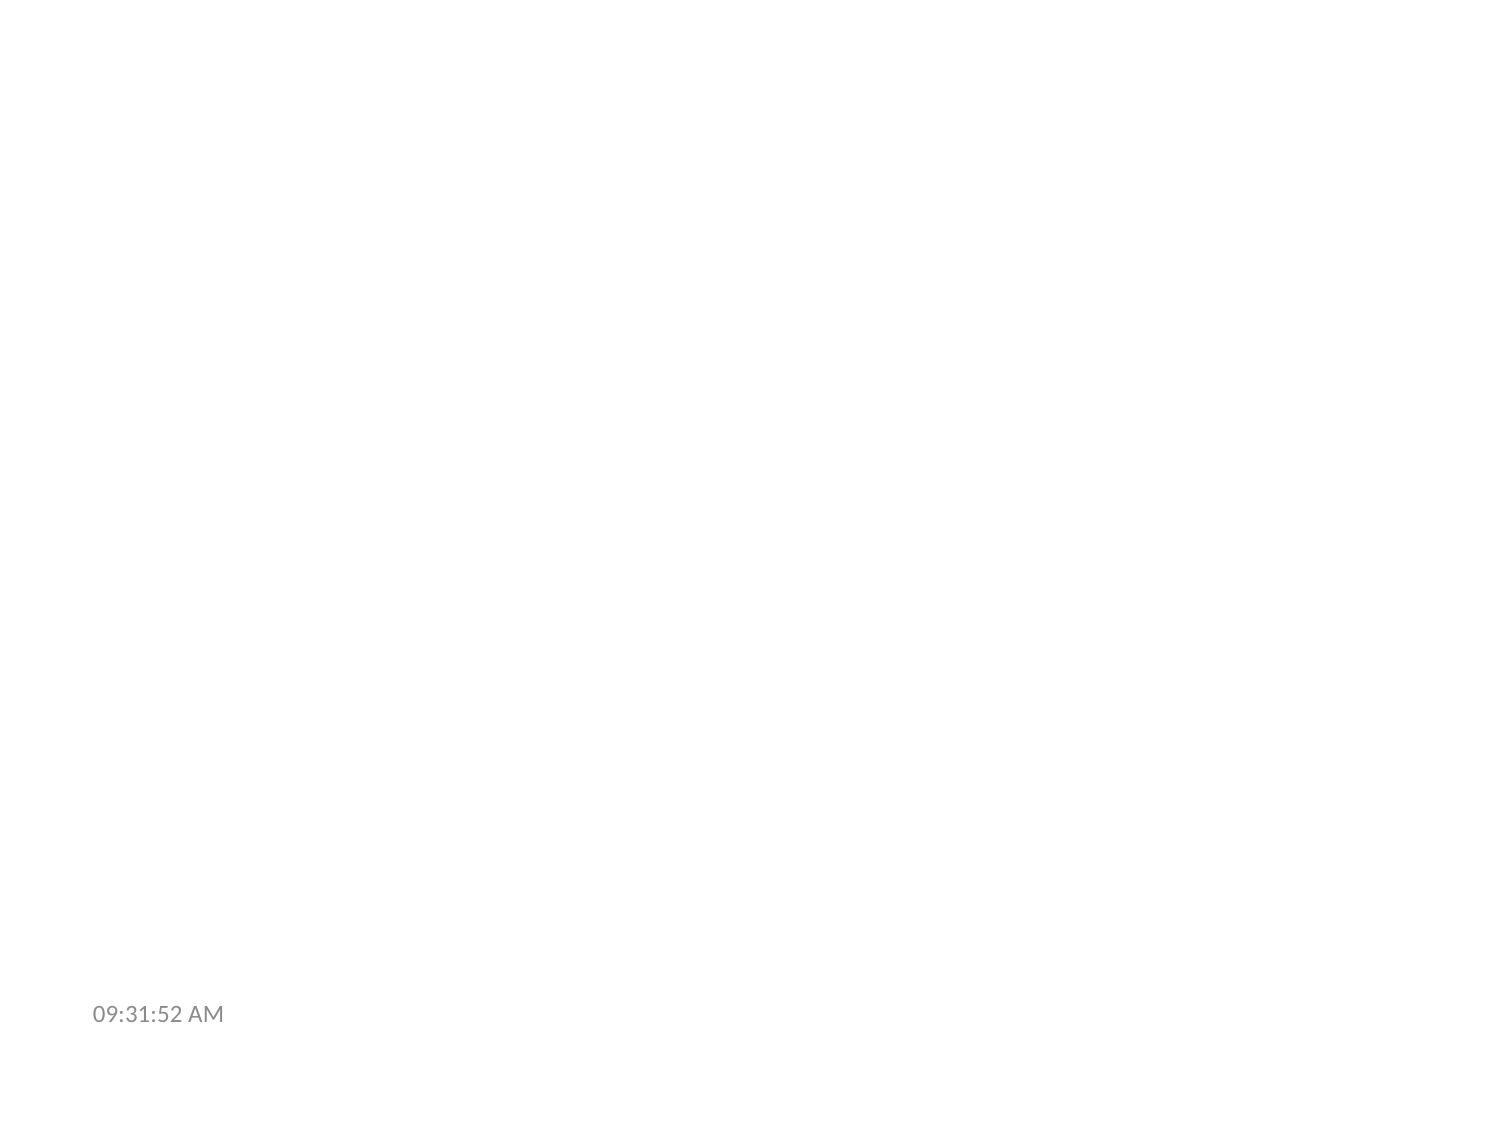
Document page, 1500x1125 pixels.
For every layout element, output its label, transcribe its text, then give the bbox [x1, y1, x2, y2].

text_box 3:35:09 PM [77, 982, 428, 1043]
